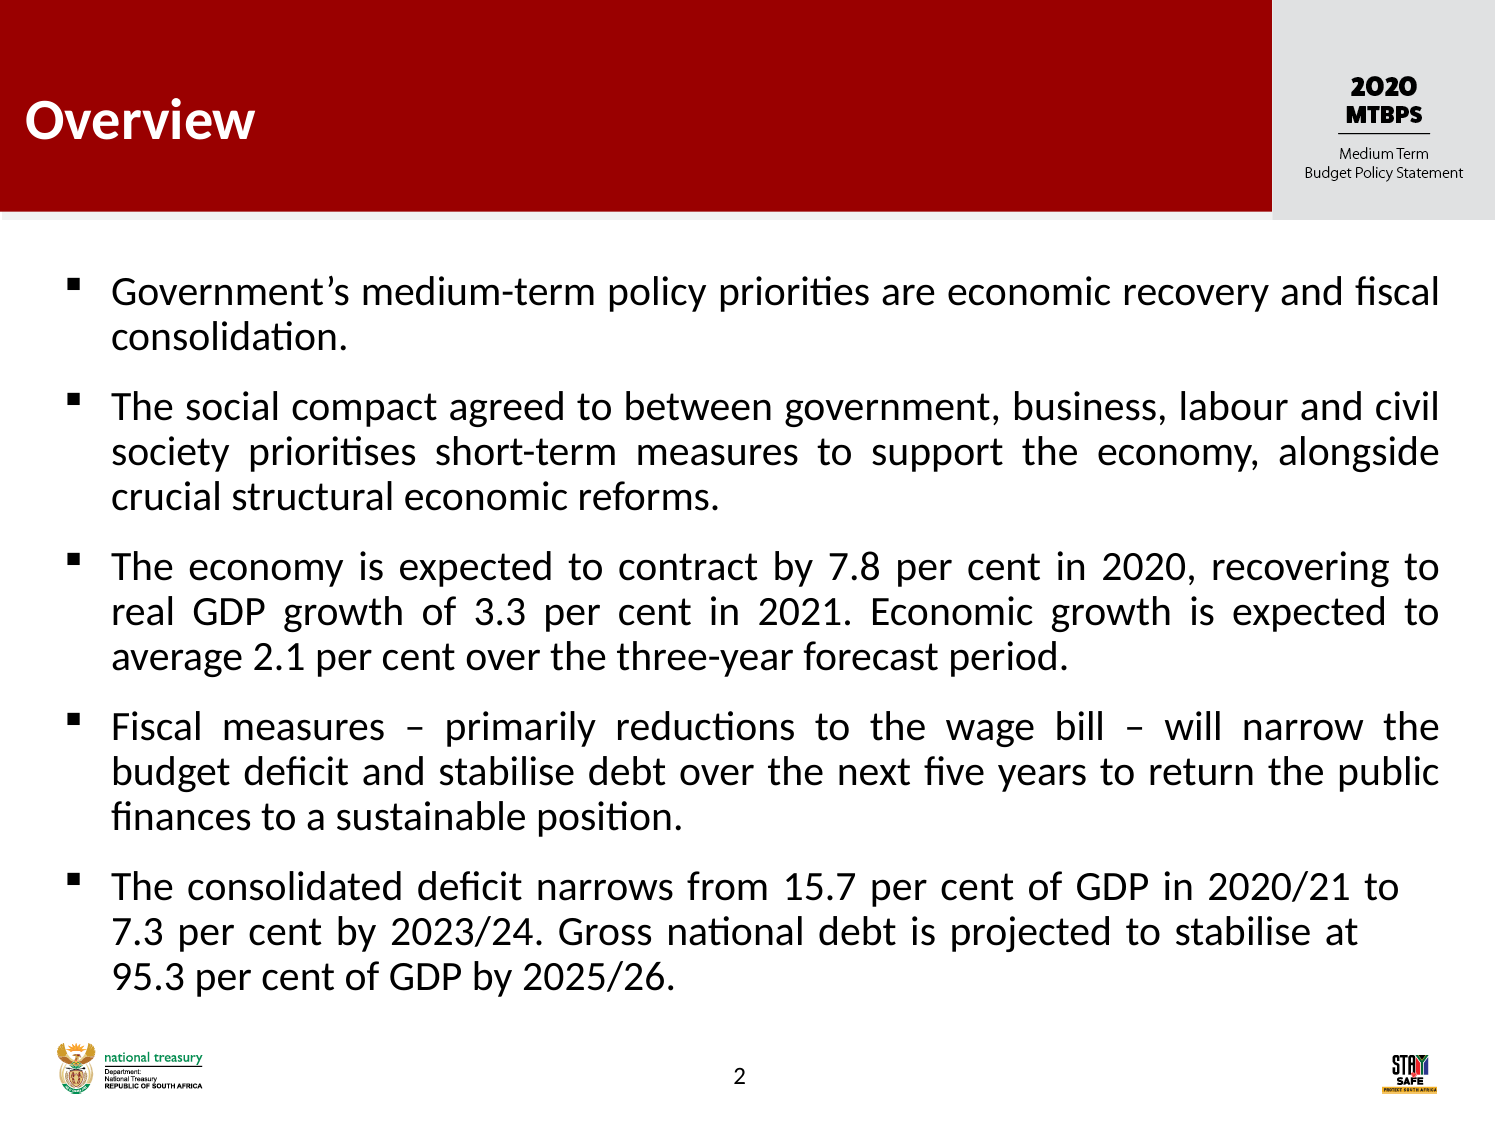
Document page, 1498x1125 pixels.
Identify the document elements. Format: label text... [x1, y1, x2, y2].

picture [2, 0, 1495, 220]
picture [930, 1074, 1437, 1094]
text_box Overview [10, 5, 1272, 212]
slide_number 1 [549, 1074, 930, 1105]
text_box Government’s medium-term policy priorities are economic recovery and fiscal consolidation. The social compact agreed to between government, business, labour and civil society prioritises short-term measures to support the economy, alongside crucial structural economic reforms. The economy is expected to contract by 7.8 per cent in 2020, recovering to real GDP growth of 3.3 per cent in 2021. Economic growth is expected to average 2.1 per cent over the three-year forecast period. Fiscal measures – primarily reductions to the wage bill – will narrow the budget deficit and stabilise debt over the next five years to return the public finances to a sustainable position. The consolidated deficit narrows from 15.7 per cent of GDP in 2020/21 to 7.3 per cent by 2023/24. Gross national debt is projected to stabilise at 95.3 per cent of GDP by 2025/26. [49, 261, 1456, 1074]
picture [57, 1074, 549, 1094]
text_box [0, 0, 1272, 212]
